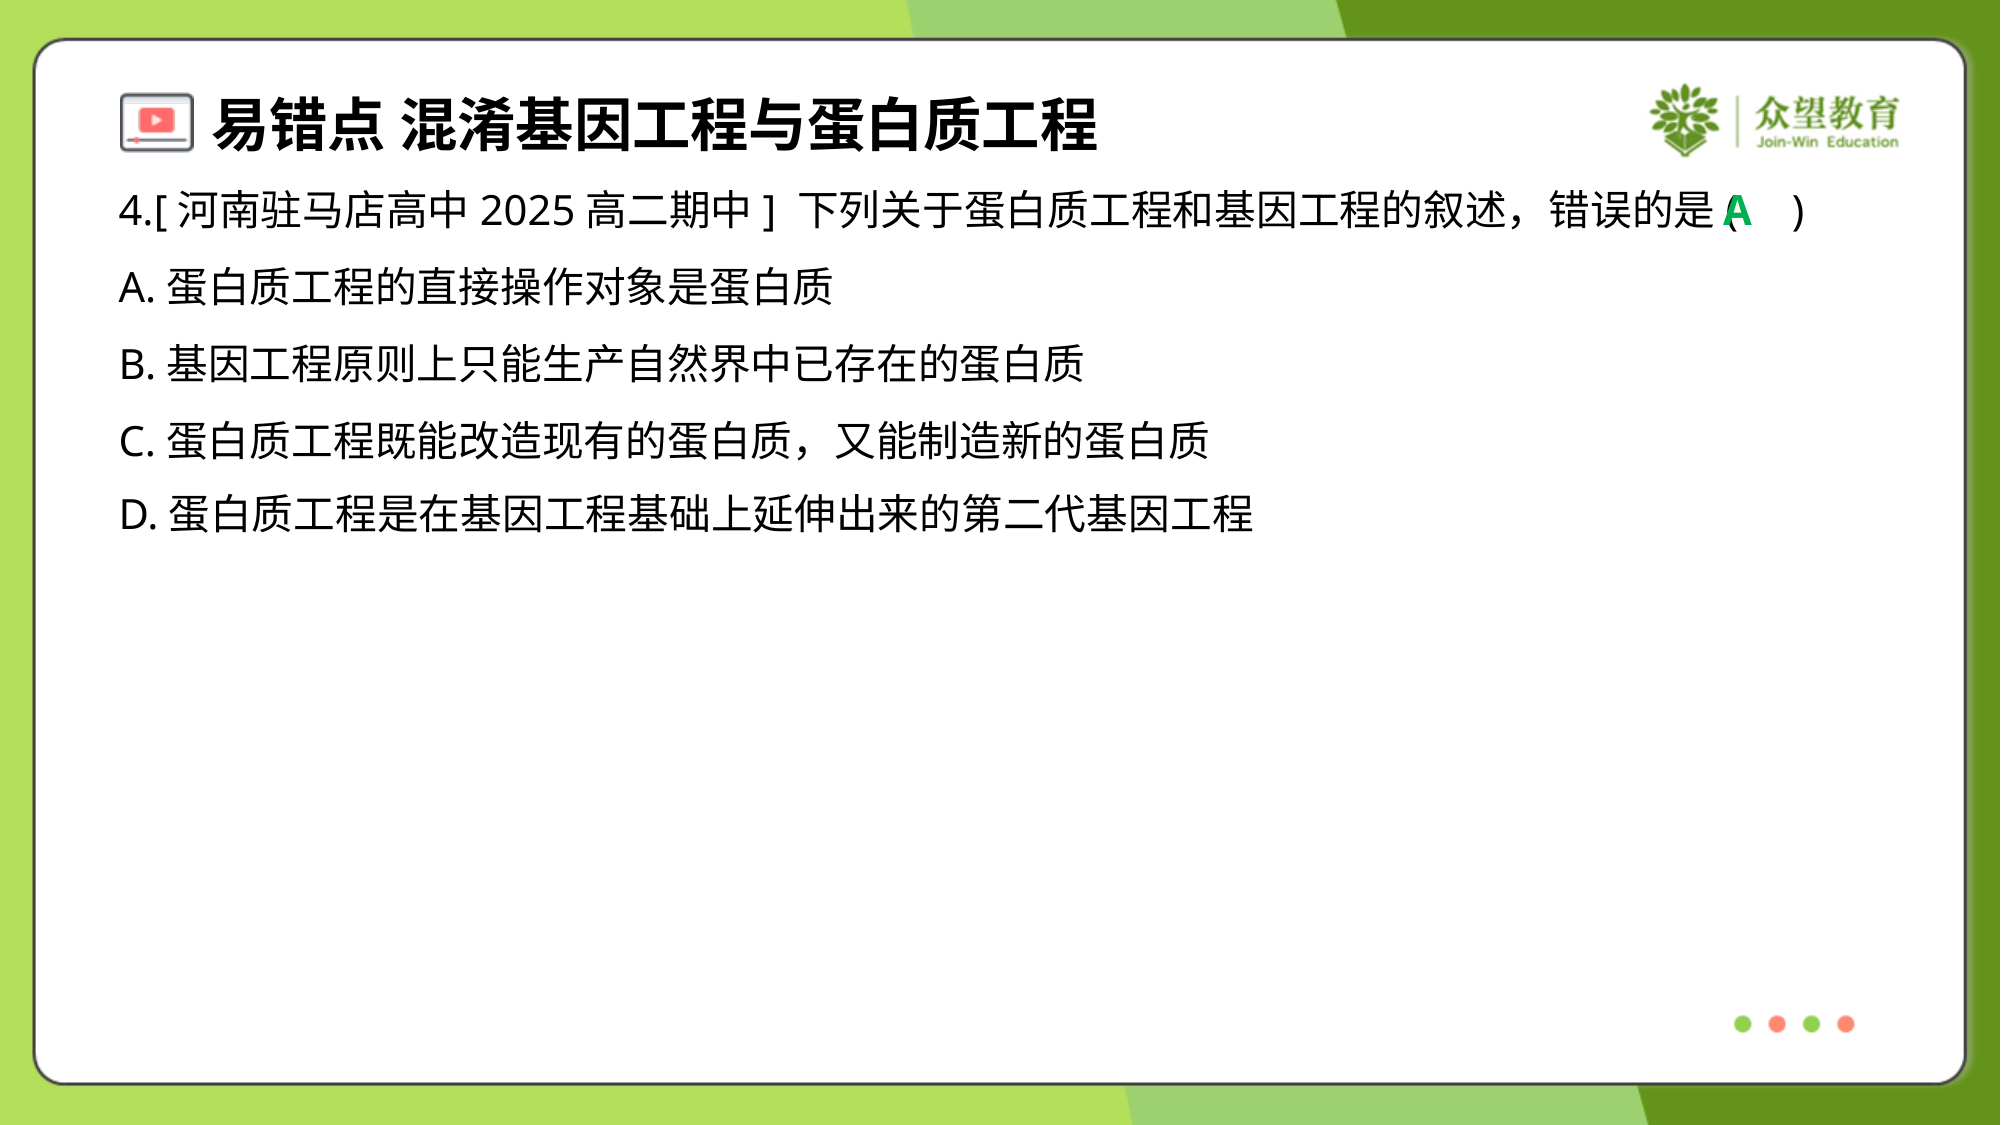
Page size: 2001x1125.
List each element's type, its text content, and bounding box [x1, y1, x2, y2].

text_box A [1706, 158, 1769, 226]
text_box 4.[河南驻马店高中2025高二期中] 下列关于蛋白质工程和基因工程的叙述，错误的是( ) [1769, 158, 1883, 226]
picture [0, 0, 2000, 1125]
text_box 4.[河南驻马店高中2025高二期中] 下列关于蛋白质工程和基因工程的叙述，错误的是( ) [118, 158, 1706, 226]
text_box A.蛋白质工程的直接操作对象是蛋白质 B.基因工程原则上只能生产自然界中已存在的蛋白质 C.蛋白质工程既能改造现有的蛋白质，又能制造新的蛋白质 D.蛋白质工程是在基因工程基础上延伸出来的第二代基因工程 [118, 235, 1883, 531]
